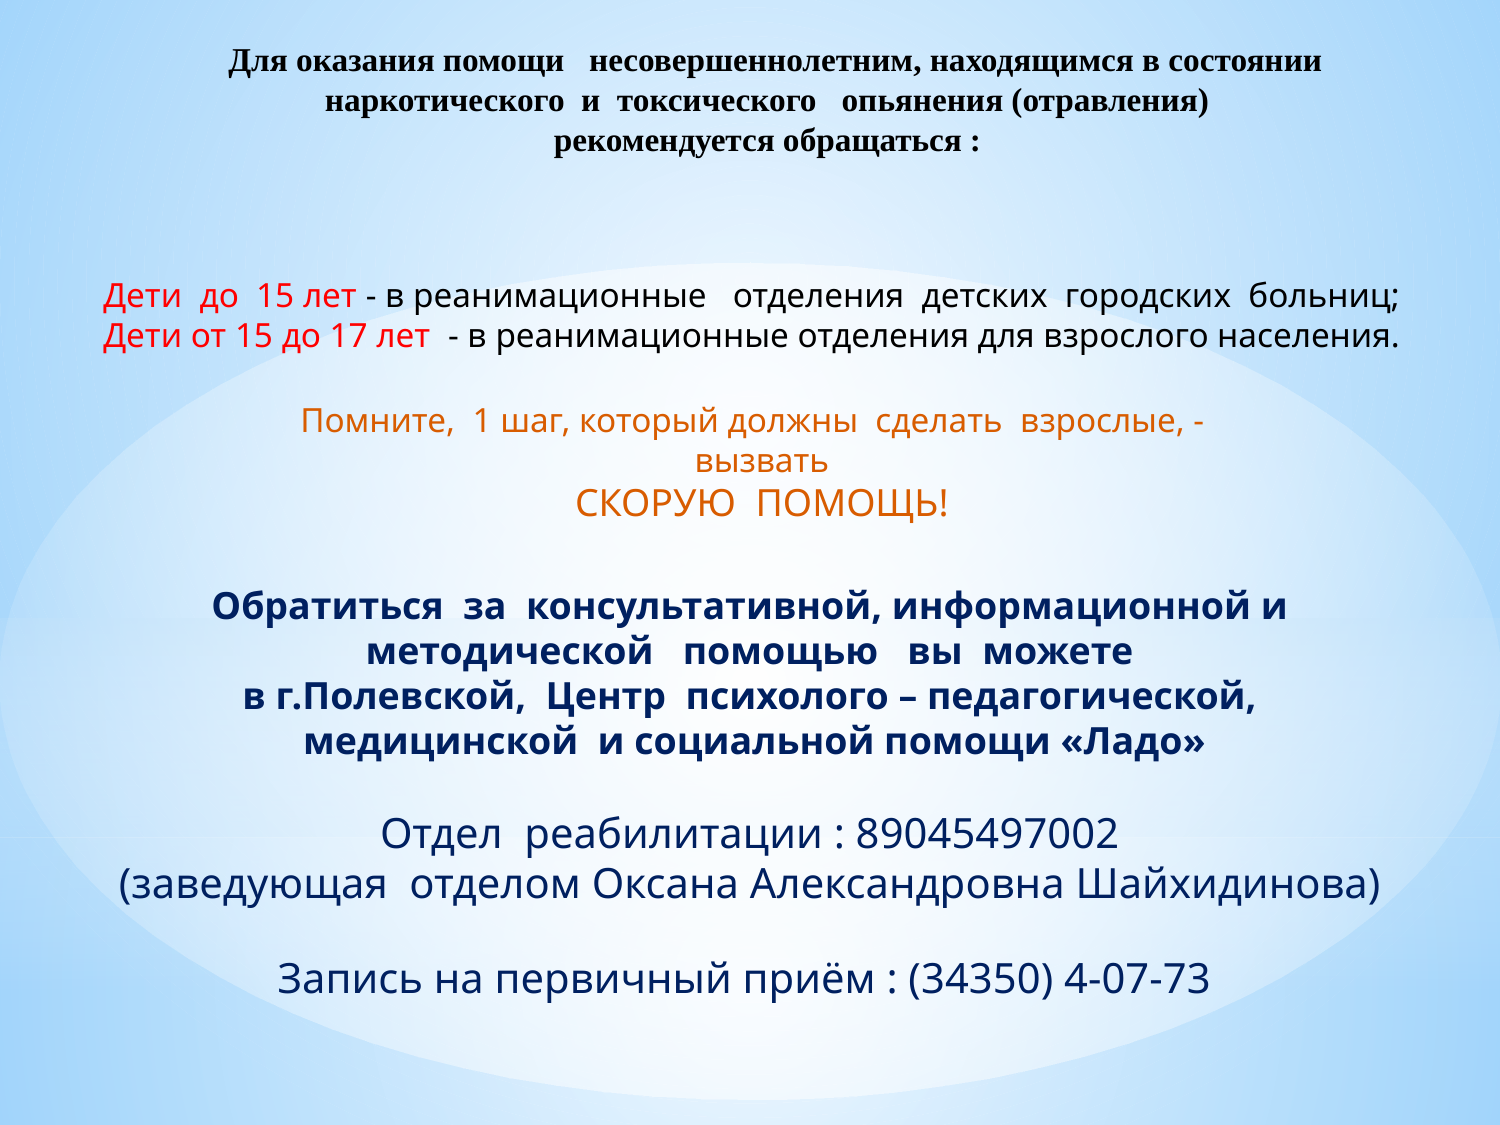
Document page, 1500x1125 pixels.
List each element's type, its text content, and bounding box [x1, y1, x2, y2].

title Для оказания помощи несовершеннолетним, находящимся в состоянии наркотического и токсического опьянения (отравления) рекомендуется обращаться : [88, 30, 1447, 219]
text_box Дети до 15 лет - в реанимационные отделения детских городских больниц; Дети от 15 до 17 лет - в реанимационные отделения для взрослого населения. Помните, 1 шаг, который должны сделать взрослые, - вызвать СКОРУЮ ПОМОЩЬ! [88, 267, 1436, 532]
text_box Обратиться за консультативной, информационной и методической помощью вы можете в г.Полевской, Центр психолого – педагогической, медицинской и социальной помощи «Ладо» Отдел реабилитации : 89045497002 (заведующая отделом Оксана Александровна Шайхидинова) Запись на первичный приём : (34350) 4-07-73 [88, 574, 1412, 1010]
